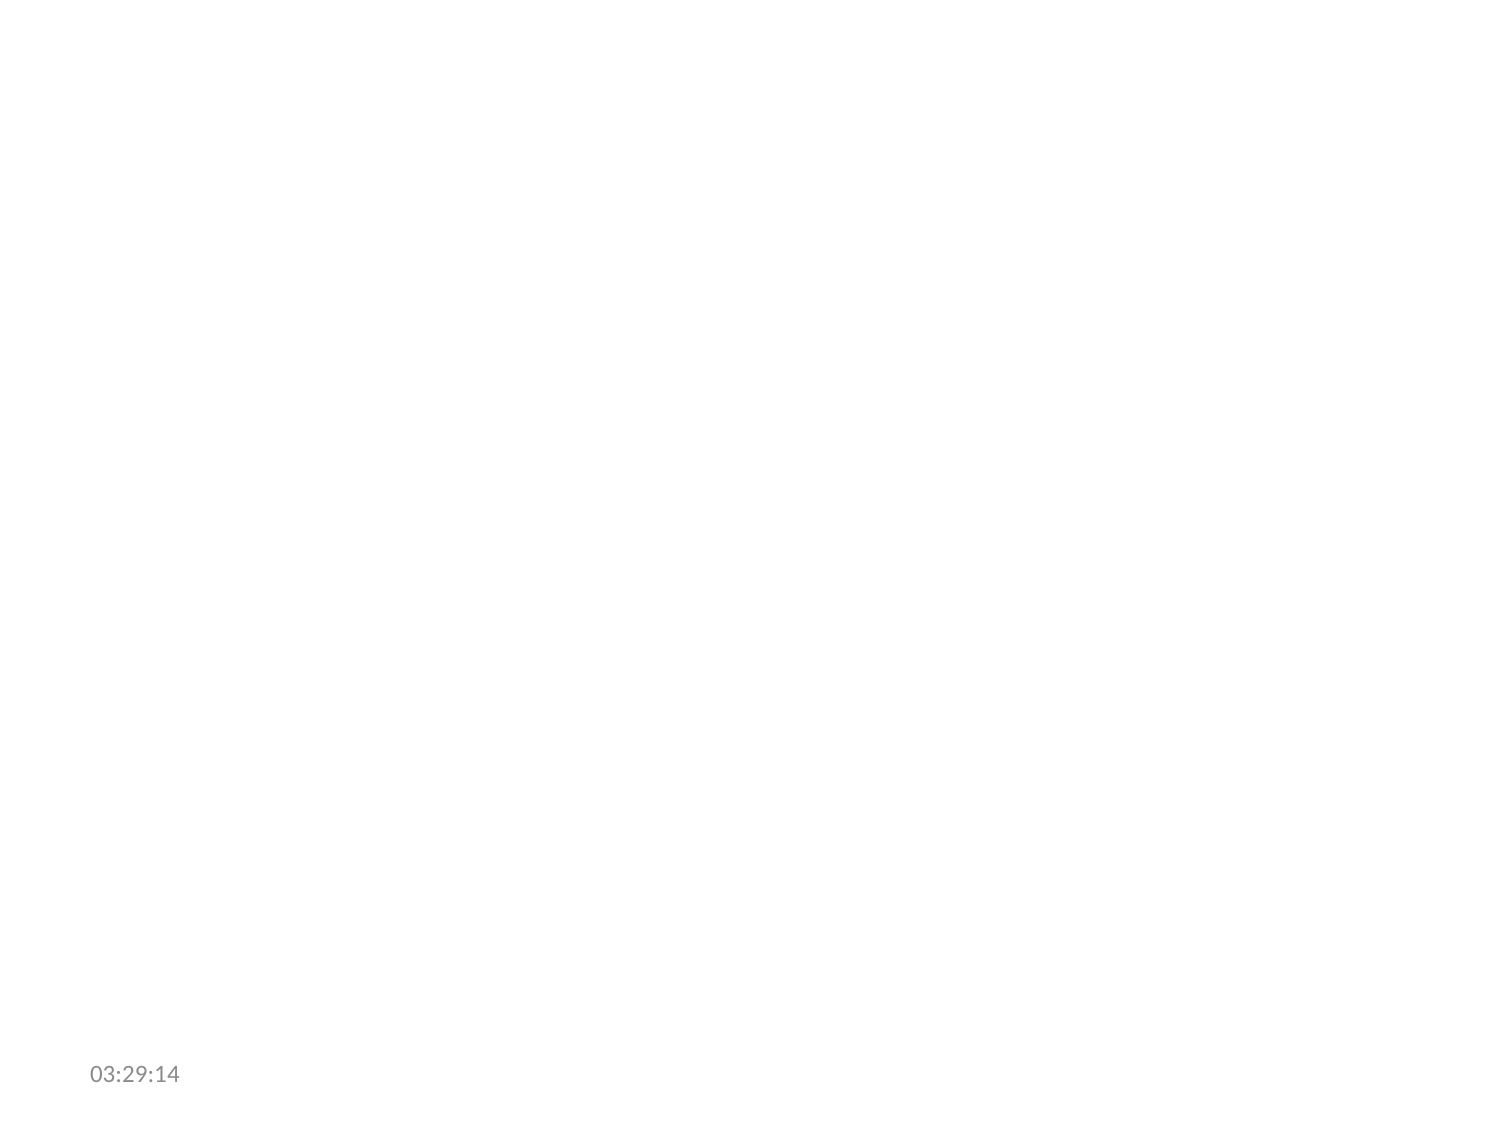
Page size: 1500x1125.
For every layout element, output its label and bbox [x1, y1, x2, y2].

slide_number [75, 1042, 425, 1103]
